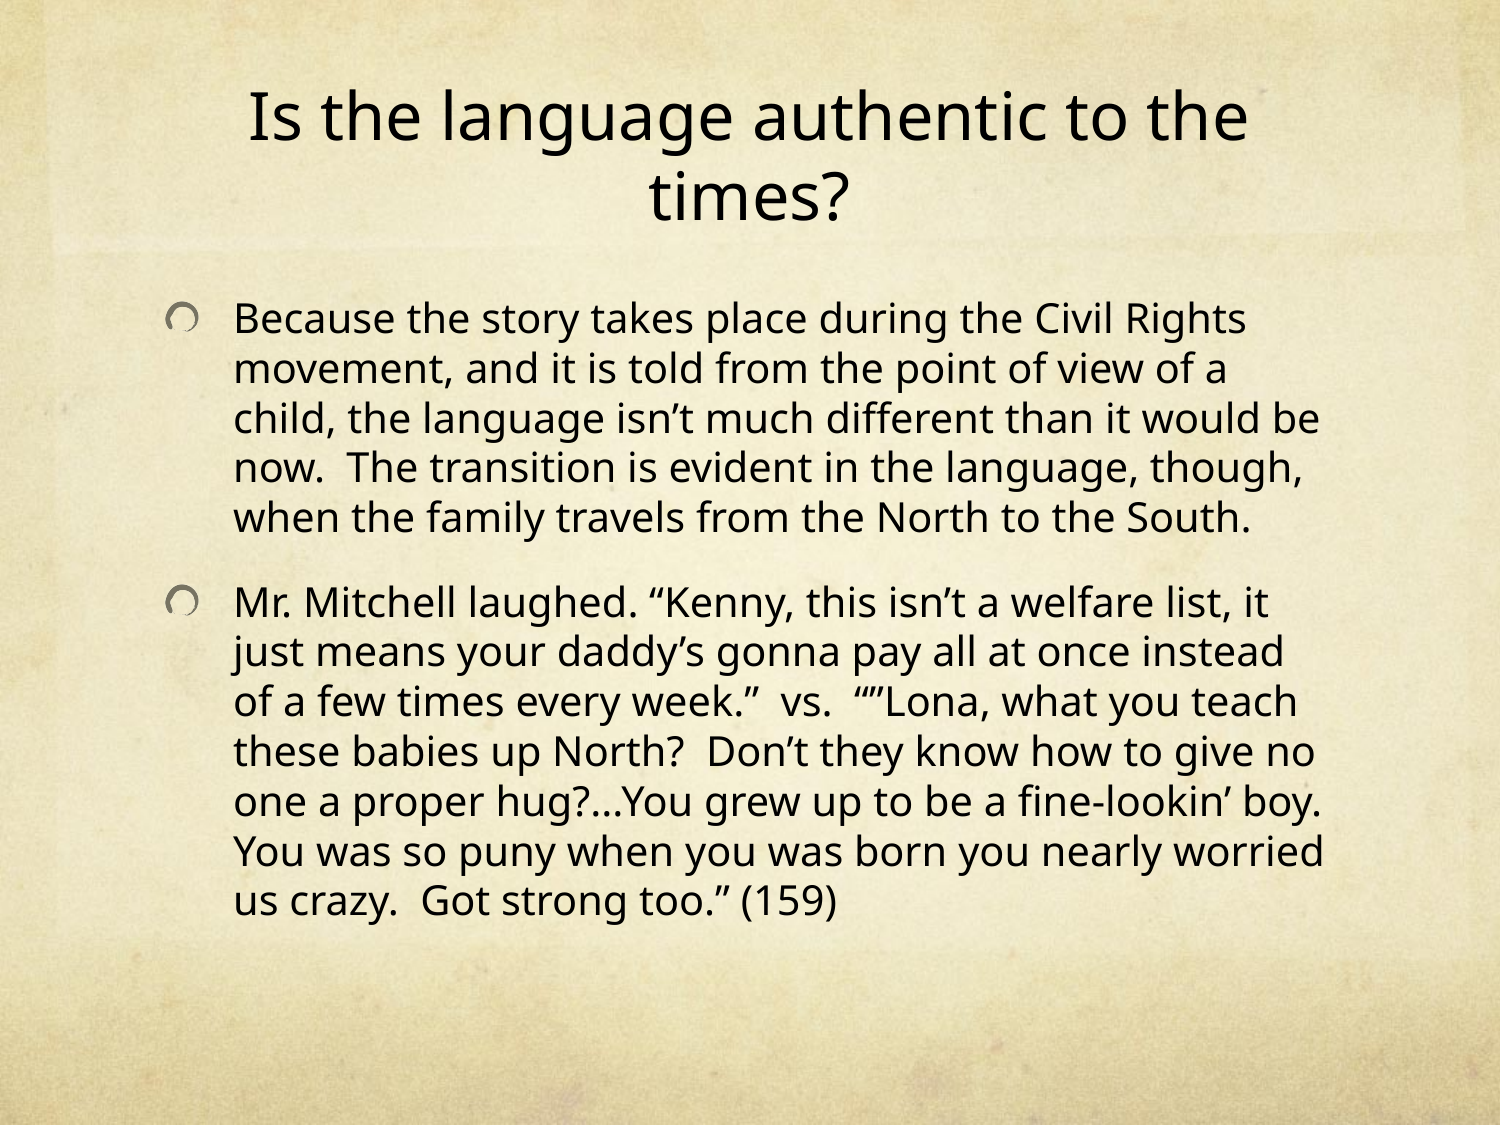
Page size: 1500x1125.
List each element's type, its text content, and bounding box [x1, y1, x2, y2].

list Because the story takes place during the Civil Rights movement, and it is told from the point of view of a child, the language isn’t much different than it would be now. The transition is evident in the language, though, when the family travels from the North to the South. Mr. Mitchell laughed. “Kenny, this isn’t a welfare list, it just means your daddy’s gonna pay all at once instead of a few times every week.” vs. “”Lona, what you teach these babies up North? Don’t they know how to give no one a proper hug?...You grew up to be a fine-lookin’ boy. You was so puny when you was born you nearly worried us crazy. Got strong too.” (159) [150, 284, 1350, 950]
picture [0, 0, 1500, 1125]
title Is the language authentic to the times? [150, 82, 1350, 225]
